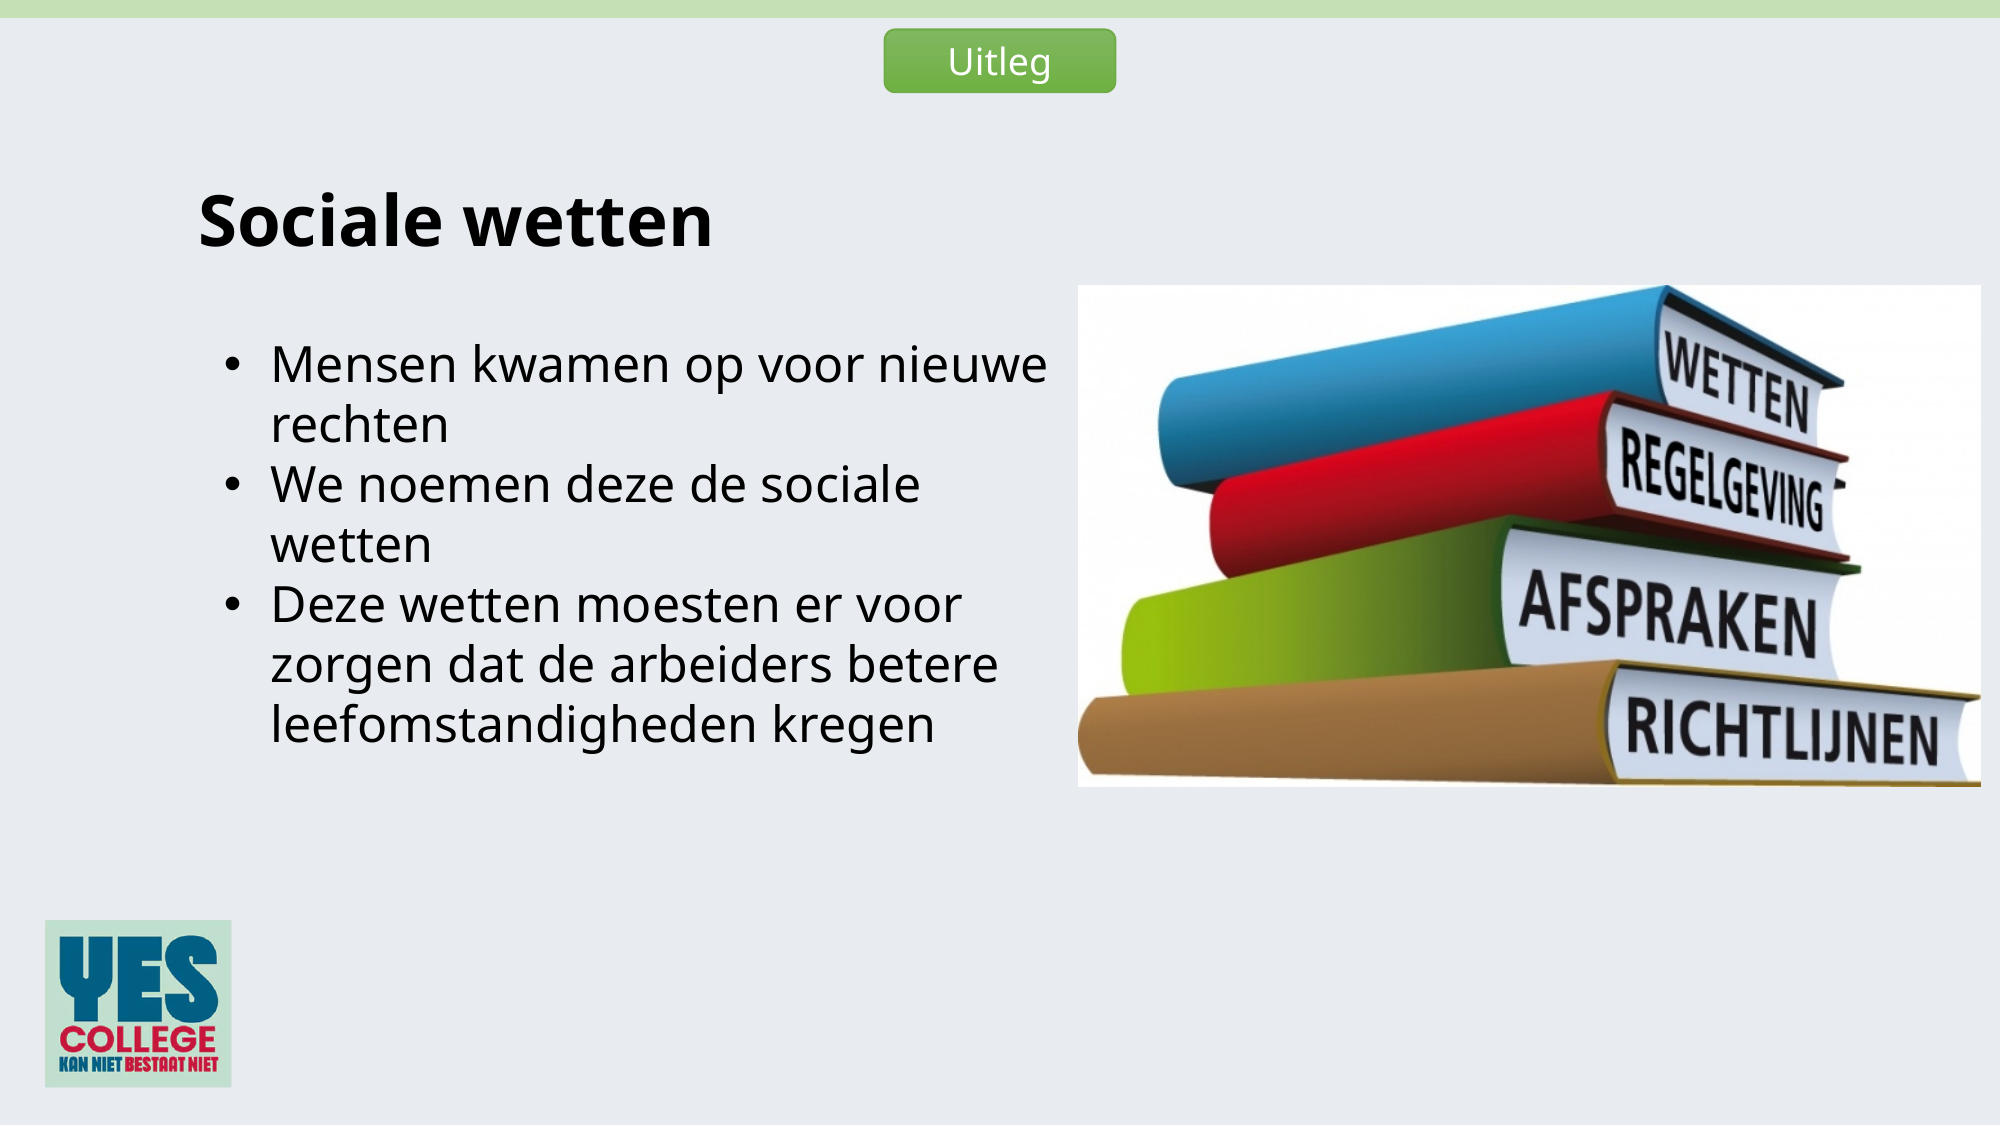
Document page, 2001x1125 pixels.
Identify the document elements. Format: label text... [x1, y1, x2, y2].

text_box Sociale wetten [183, 168, 1368, 269]
picture [0, 913, 356, 1093]
text_box Mensen kwamen op voor nieuwe rechten We noemen deze de sociale wetten Deze wetten moesten er voor zorgen dat de arbeiders betere leefomstandigheden kregen [209, 325, 1079, 941]
text_box [0, 0, 2000, 18]
text_box Uitleg [883, 28, 1117, 94]
picture [1078, 284, 1981, 787]
